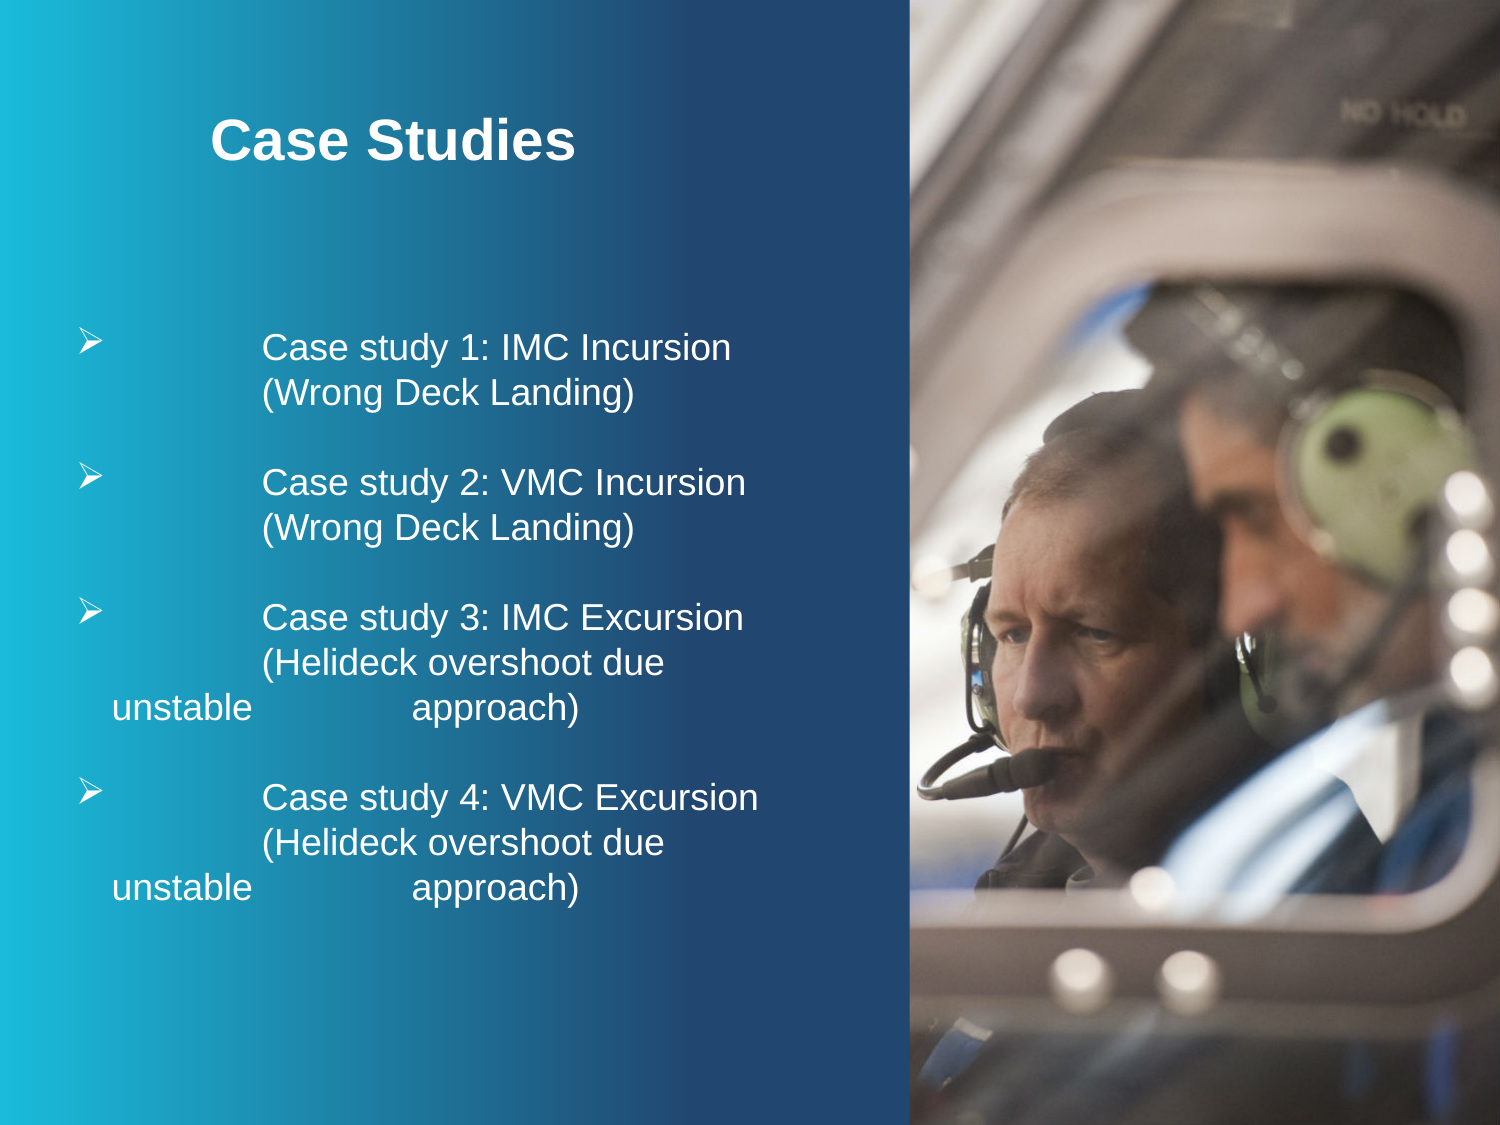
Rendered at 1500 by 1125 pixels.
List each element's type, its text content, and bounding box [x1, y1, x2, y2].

picture [909, 0, 1500, 1125]
text_box Case Studies [60, 72, 840, 379]
text_box Case study 1: IMC Incursion (Wrong Deck Landing) Case study 2: VMC Incursion (Wrong Deck Landing) Case study 3: IMC Excursion (Helideck overshoot due unstable approach) Case study 4: VMC Excursion (Helideck overshoot due unstable approach) [61, 315, 812, 961]
